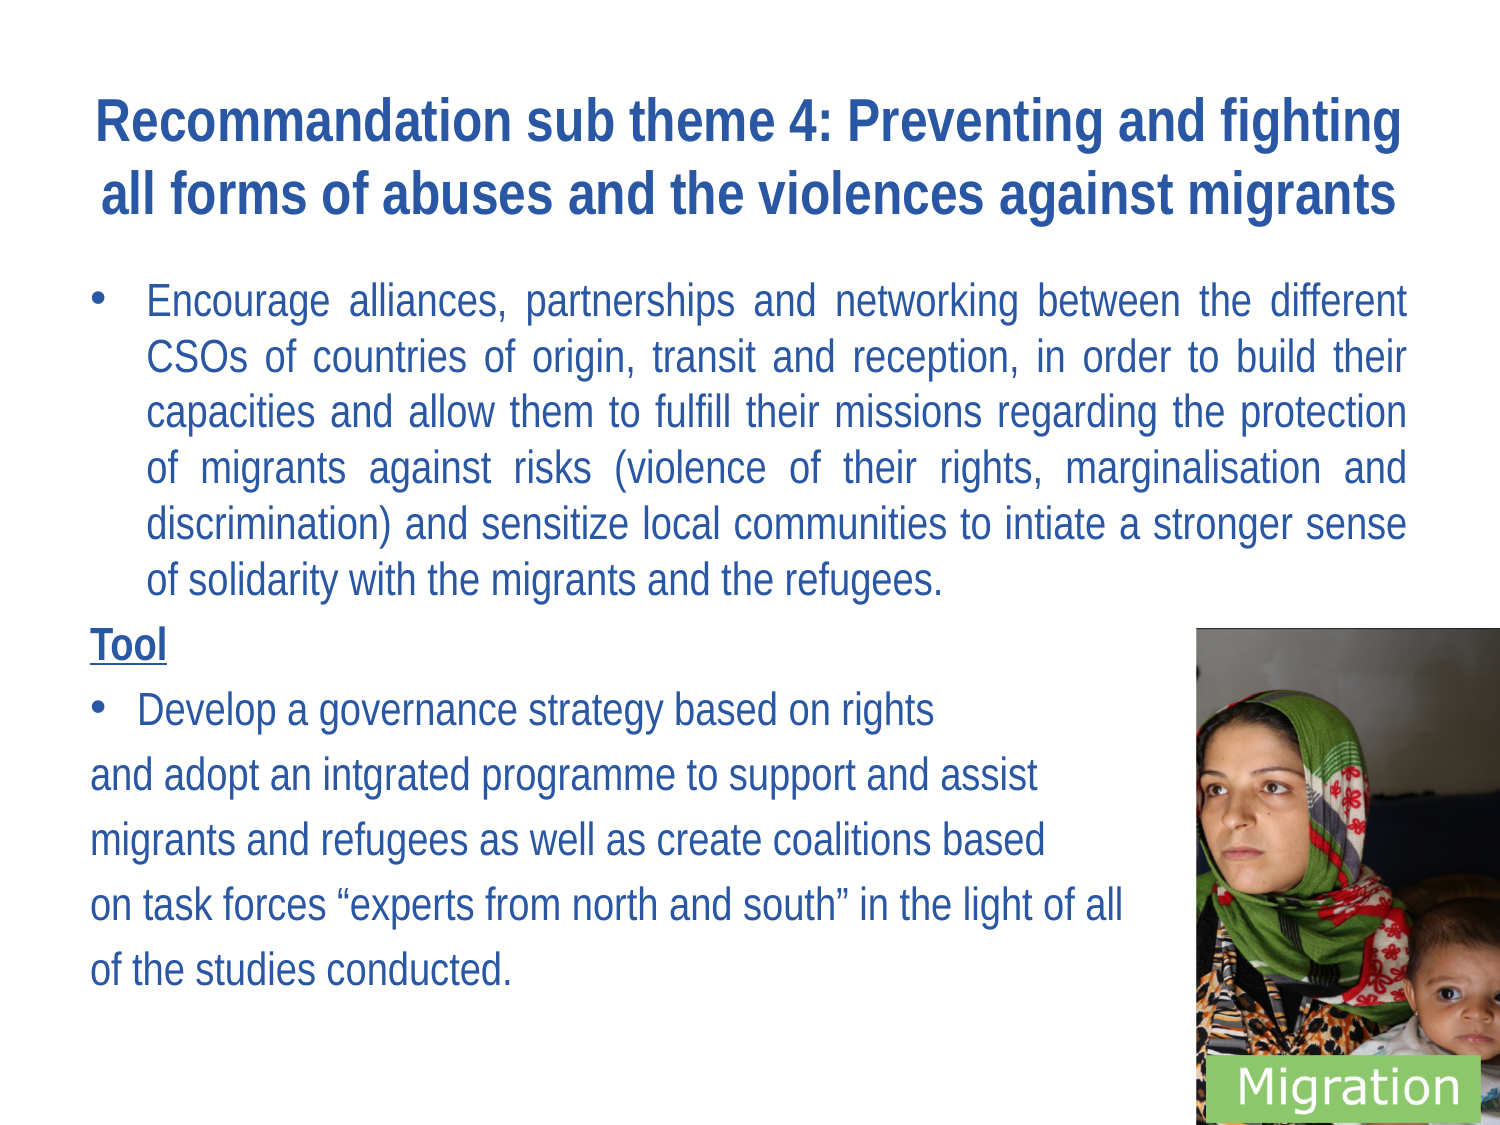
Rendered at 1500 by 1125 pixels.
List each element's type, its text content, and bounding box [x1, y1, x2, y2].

picture [1196, 628, 1500, 1125]
title Recommandation sub theme 4: Preventing and fighting all forms of abuses and the violences against migrants [75, 45, 1425, 262]
list Encourage alliances, partnerships and networking between the different CSOs of countries of origin, transit and reception, in order to build their capacities and allow them to fulfill their missions regarding the protection of migrants against risks (violence of their rights, marginalisation and discrimination) and sensitize local communities to intiate a stronger sense of solidarity with the migrants and the refugees. Tool Develop a governance strategy based on rights and adopt an intgrated programme to support and assist migrants and refugees as well as create coalitions based on task forces “experts from north and south” in the light of all of the studies conducted. [75, 262, 1425, 1005]
